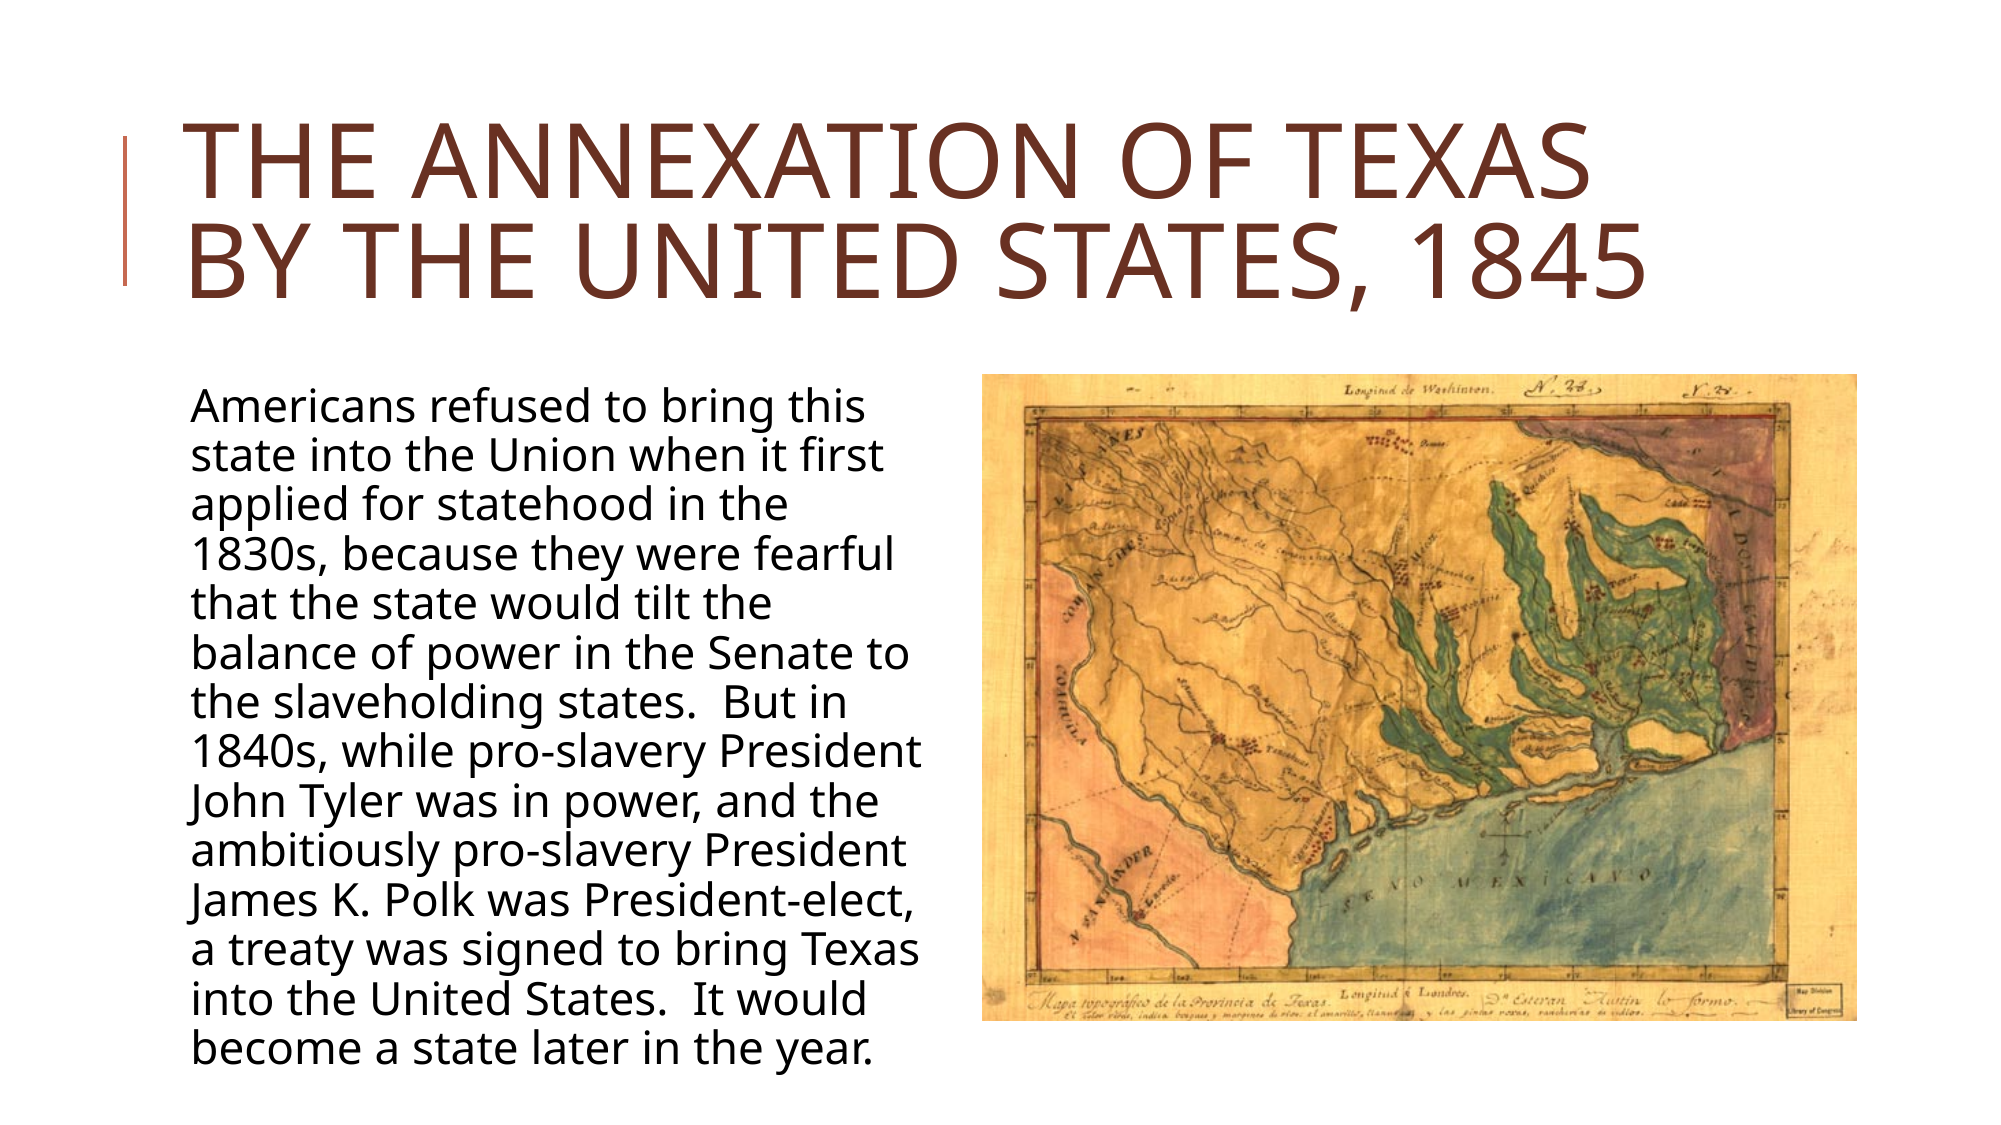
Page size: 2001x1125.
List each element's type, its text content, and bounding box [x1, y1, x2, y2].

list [982, 374, 1857, 1021]
list Americans refused to bring this state into the Union when it first applied for statehood in the 1830s, because they were fearful that the state would tilt the balance of power in the Senate to the slaveholding states. But in 1840s, while pro-slavery President John Tyler was in power, and the ambitiously pro-slavery President James K. Polk was President-elect, a treaty was signed to bring Texas into the United States. It would become a state later in the year. [168, 375, 948, 1035]
title The annexation of Texas by the united states, 1845 [168, 96, 1763, 342]
